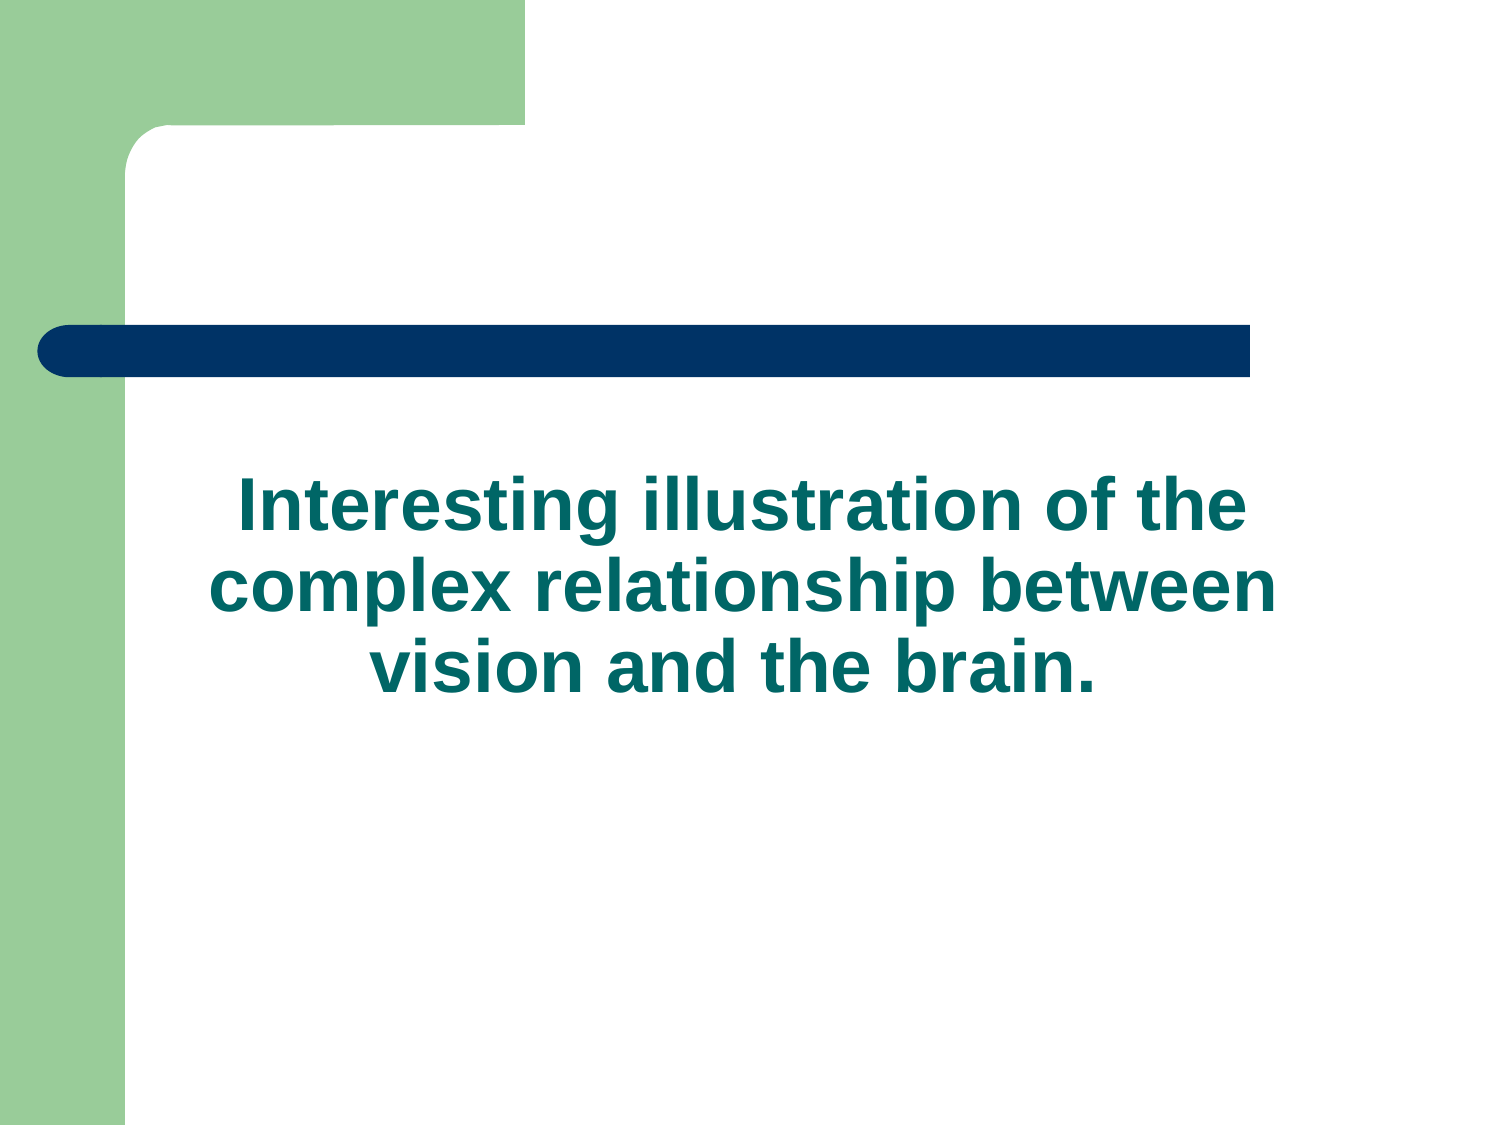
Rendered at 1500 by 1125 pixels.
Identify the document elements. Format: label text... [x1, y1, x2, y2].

title Interesting illustration of the complex relationship between vision and the brain. [174, 603, 1313, 717]
